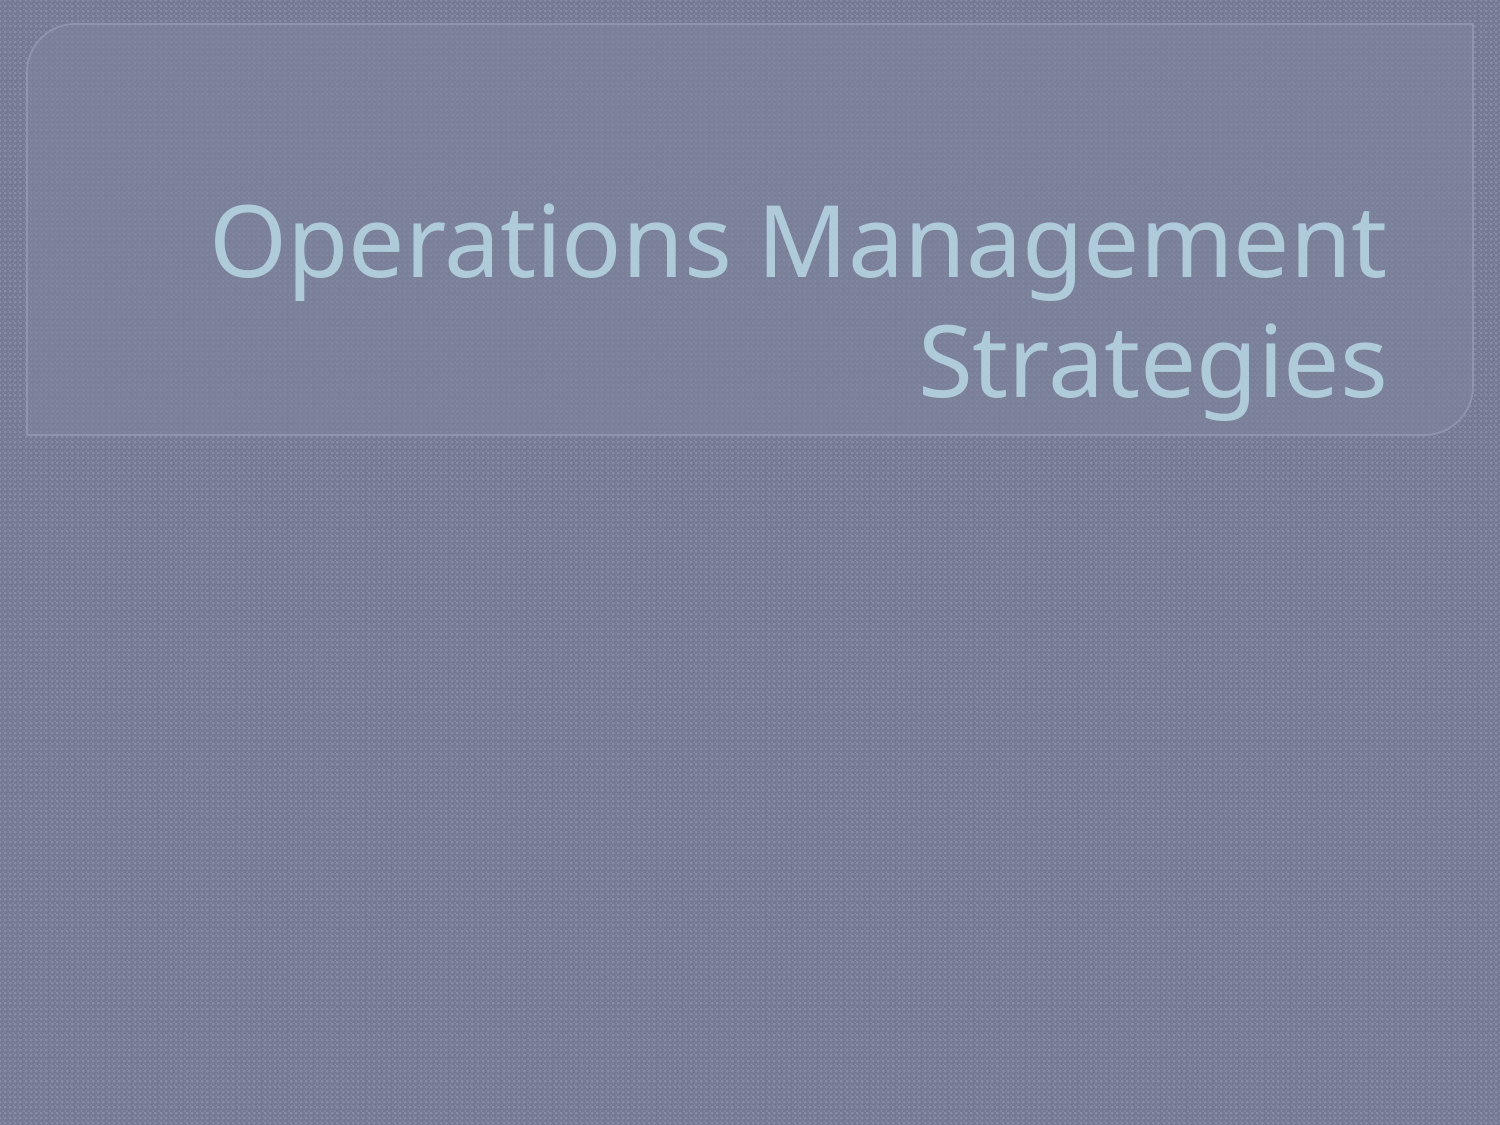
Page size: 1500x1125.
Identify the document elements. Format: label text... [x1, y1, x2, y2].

title Operations Management Strategies [76, 62, 1427, 425]
